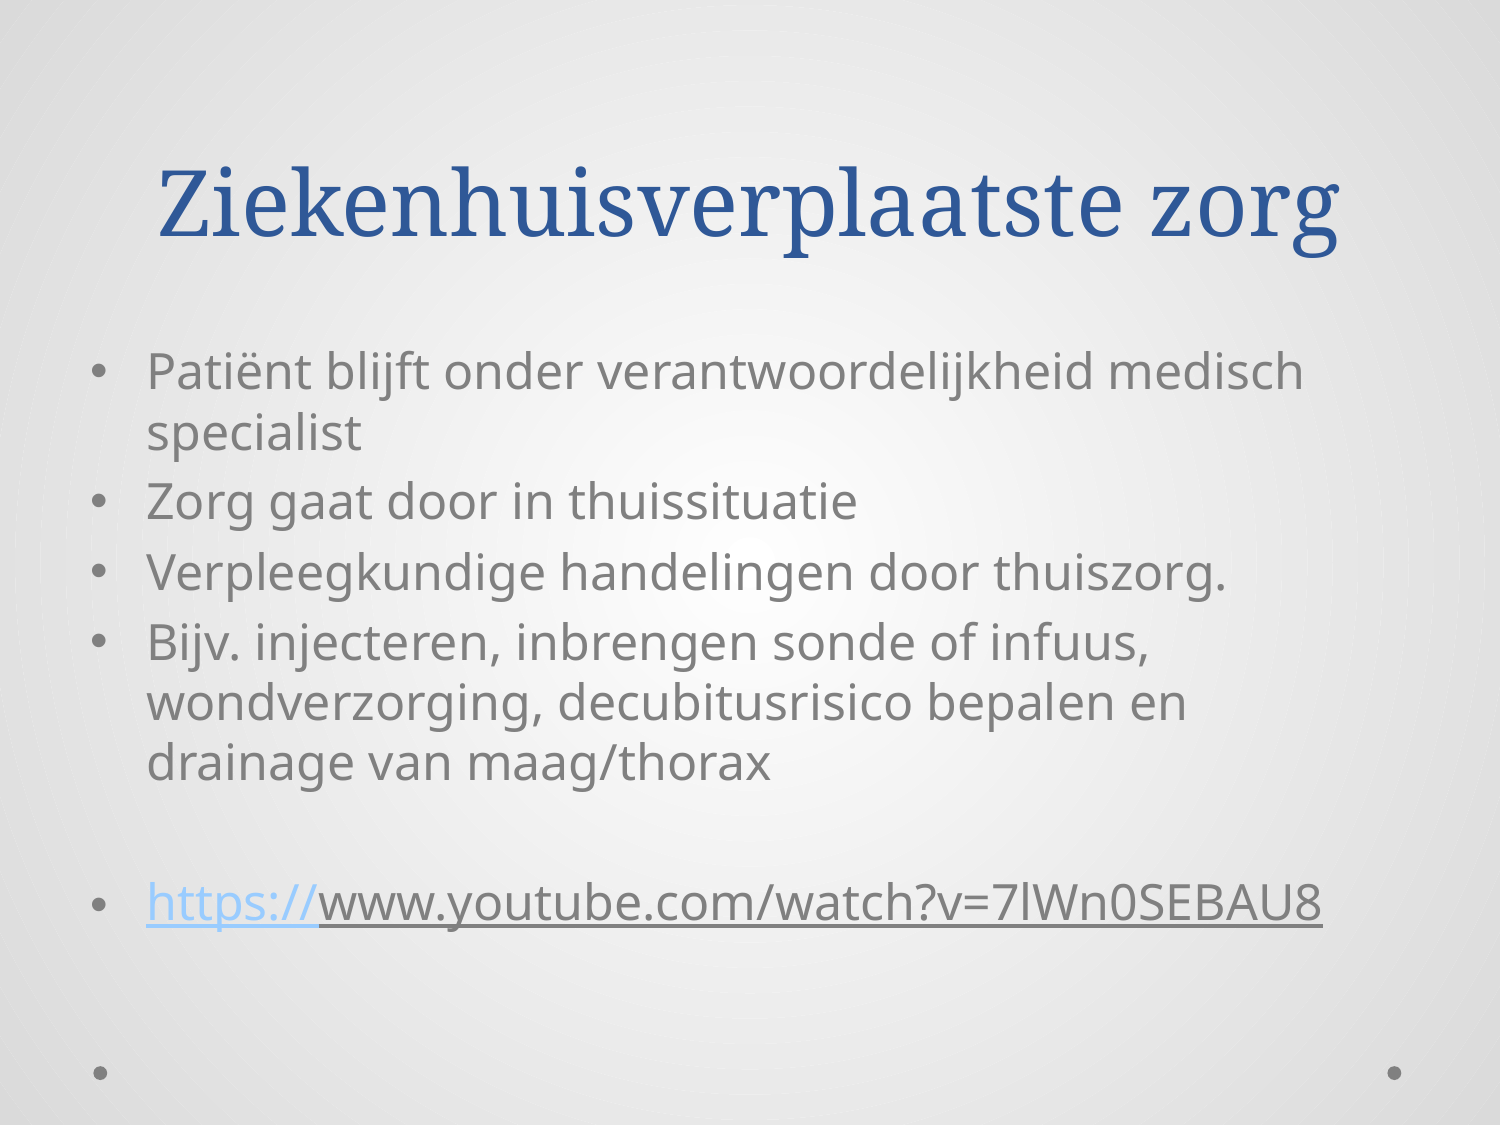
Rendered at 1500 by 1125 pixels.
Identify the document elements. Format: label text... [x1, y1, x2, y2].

list Patiënt blijft onder verantwoordelijkheid medisch specialist Zorg gaat door in thuissituatie Verpleegkundige handelingen door thuiszorg. Bijv. injecteren, inbrengen sonde of infuus, wondverzorging, decubitusrisico bepalen en drainage van maag/thorax https://www.youtube.com/watch?v=7lWn0SEBAU8 [75, 262, 1425, 1005]
title Ziekenhuisverplaatste zorg [75, 0, 1425, 262]
